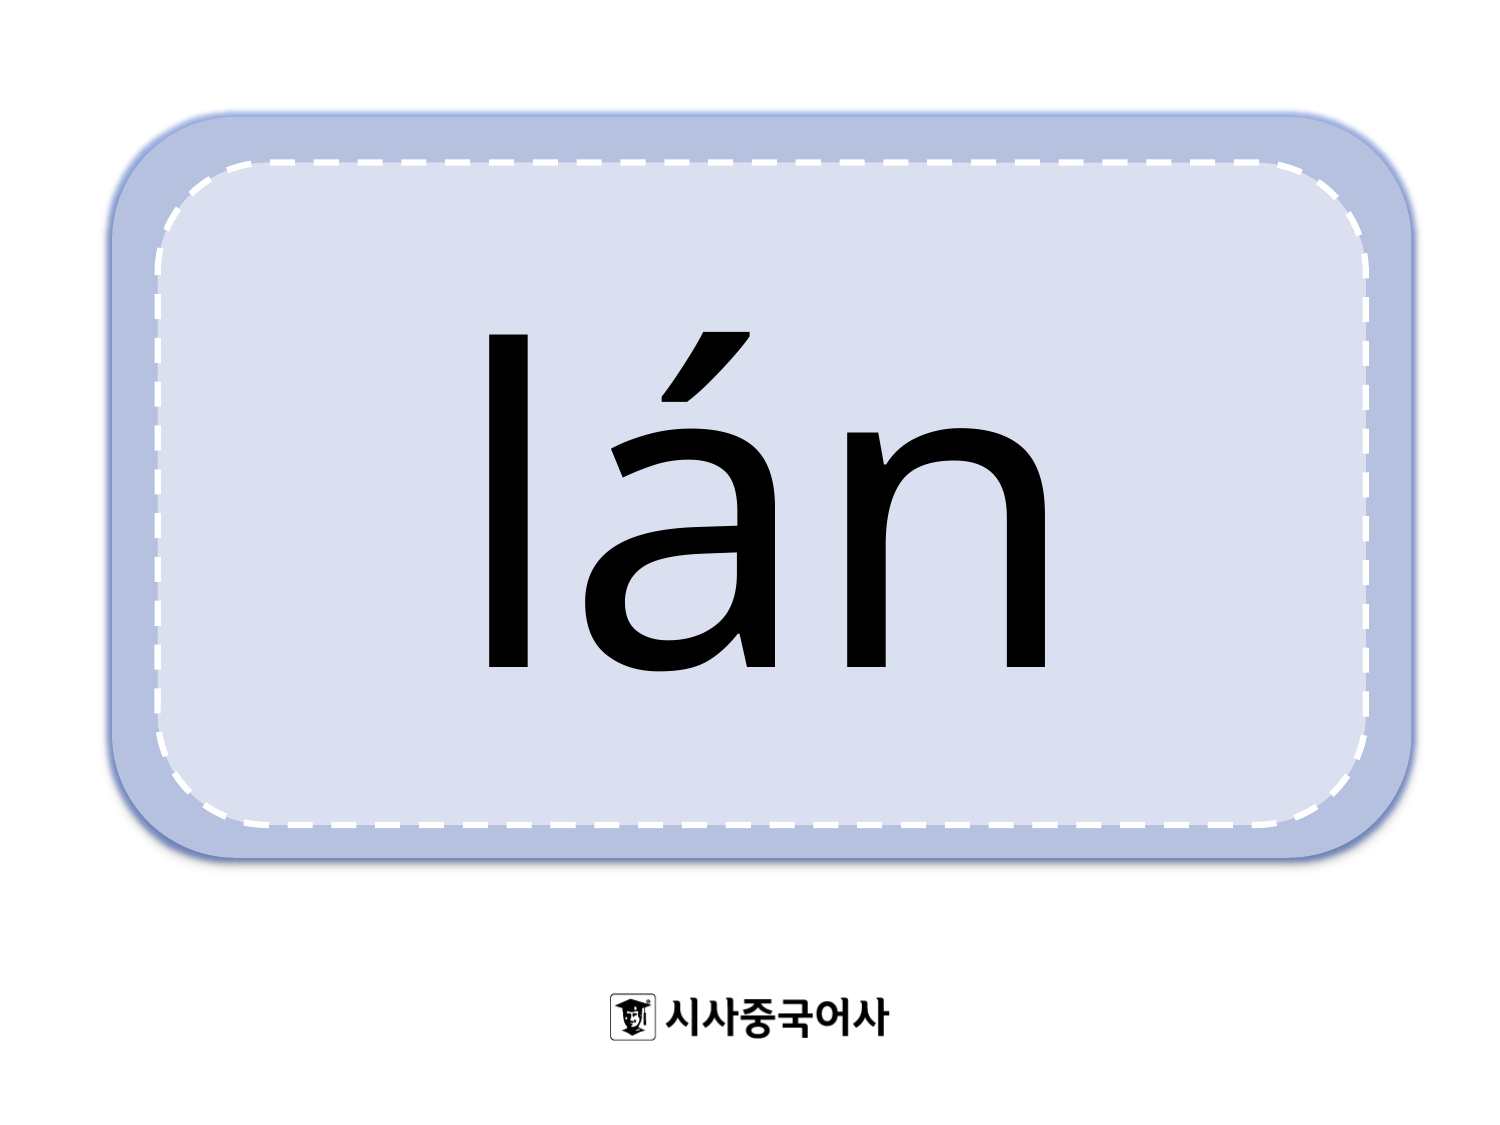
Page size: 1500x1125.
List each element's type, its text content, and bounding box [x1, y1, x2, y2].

picture [602, 987, 898, 1047]
text_box lán [162, 160, 1371, 824]
